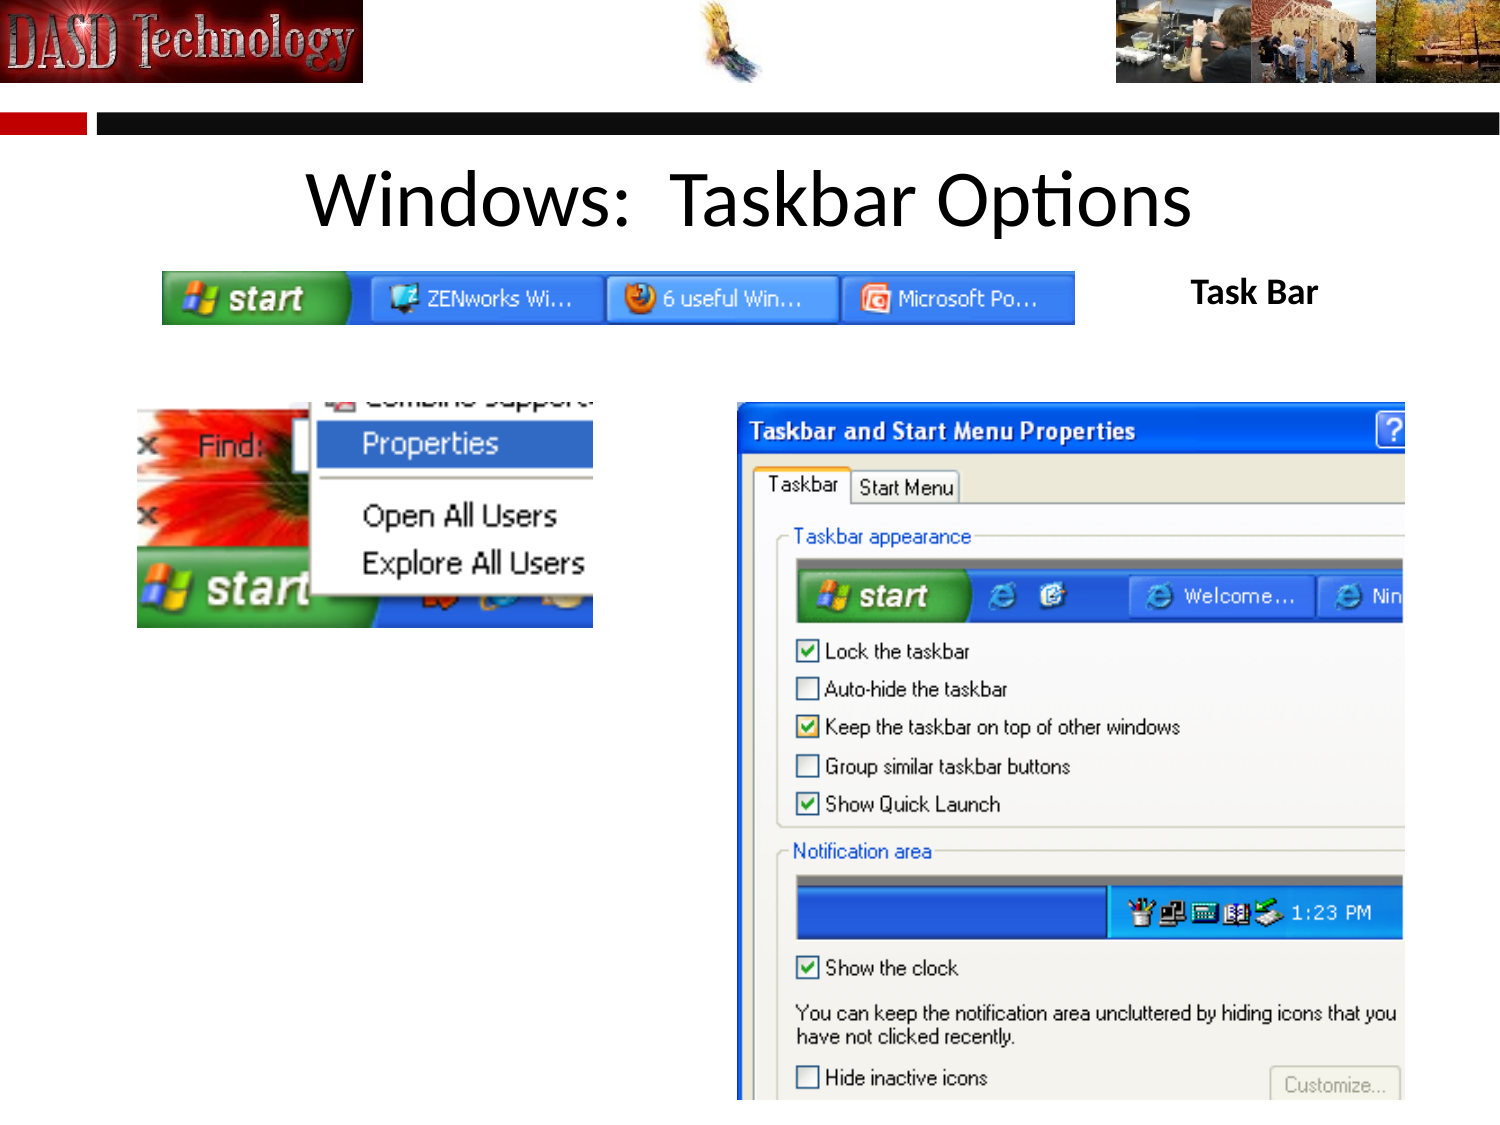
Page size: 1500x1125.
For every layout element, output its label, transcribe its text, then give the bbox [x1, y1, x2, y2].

picture [737, 401, 1405, 1101]
title Windows: Taskbar Options [75, 137, 1425, 250]
picture [137, 401, 594, 628]
picture [699, 0, 764, 83]
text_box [1116, 0, 1500, 83]
text_box [95, 110, 1500, 137]
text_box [162, 259, 1336, 326]
picture [0, 0, 363, 84]
text_box [0, 110, 89, 137]
